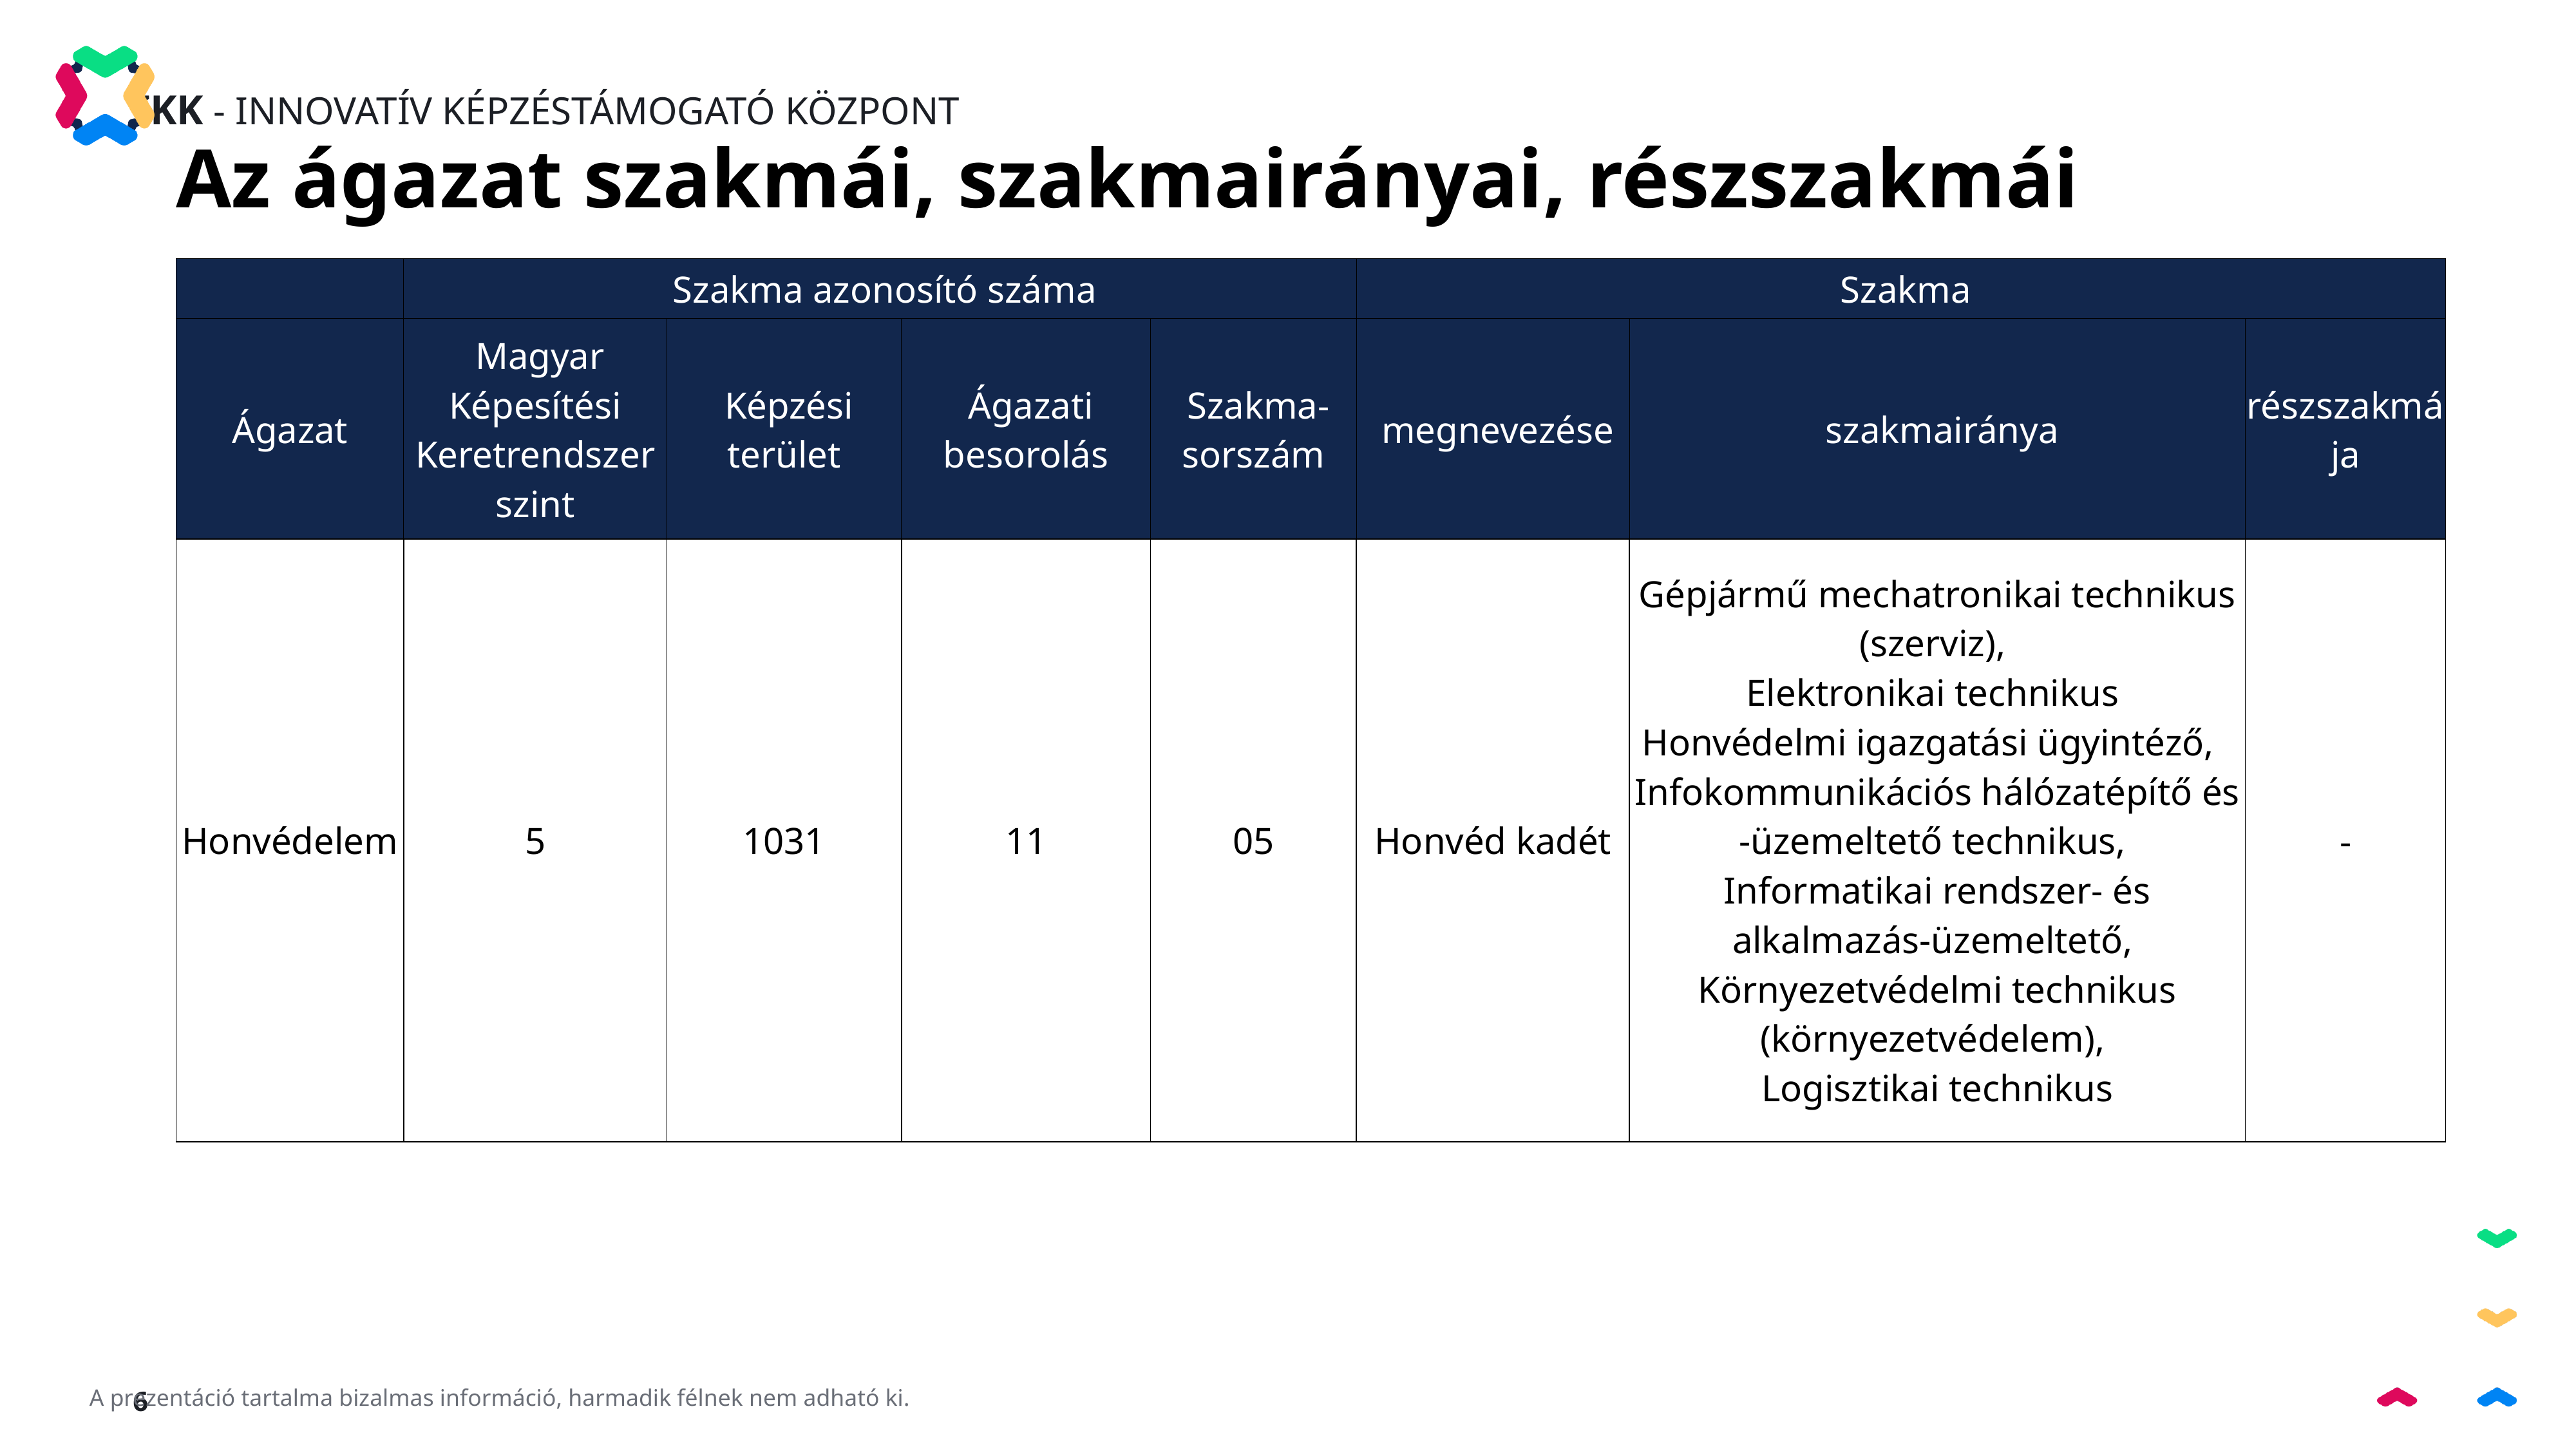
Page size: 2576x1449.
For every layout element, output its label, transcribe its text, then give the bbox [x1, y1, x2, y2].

list Az ágazat szakmái, szakmairányai, részszakmái [176, 127, 2336, 196]
table_header Szakma azonosító száma [404, 259, 1356, 318]
table_cell 1031 [667, 540, 901, 1141]
table_cell 5 [404, 540, 667, 1141]
table_cell Honvéd kadét [1357, 540, 1629, 1141]
table_cell megnevezése [1357, 319, 1629, 538]
table_cell - [2246, 540, 2445, 1141]
table_cell 05 [1151, 540, 1356, 1141]
table_cell Képzési terület [667, 319, 901, 538]
picture [55, 46, 155, 146]
table_cell Szakma-sorszám [1151, 319, 1356, 538]
table_cell szakmairánya [1630, 319, 2245, 538]
table_header [176, 259, 403, 318]
table_cell 11 [902, 540, 1150, 1141]
table_cell Ágazati besorolás [902, 319, 1150, 538]
picture [2377, 1229, 2517, 1406]
table_cell részszakmája [2246, 319, 2445, 538]
table_cell Gépjármű mechatronikai technikus (szerviz), Elektronikai technikus Honvédelmi igazgatási ügyintéző, Infokommunikációs hálózatépítő és -üzemeltető technikus, Informatikai rendszer- és alkalmazás-üzemeltető, Környezetvédelmi technikus (környezetvédelem), Logisztikai technikus [1630, 540, 2245, 1141]
table_cell Ágazat [176, 319, 403, 538]
table_cell Honvédelem [176, 540, 403, 1141]
table_header Szakma [1357, 259, 2445, 318]
table_cell Magyar Képesítési Keretrendszer szint [404, 319, 667, 538]
